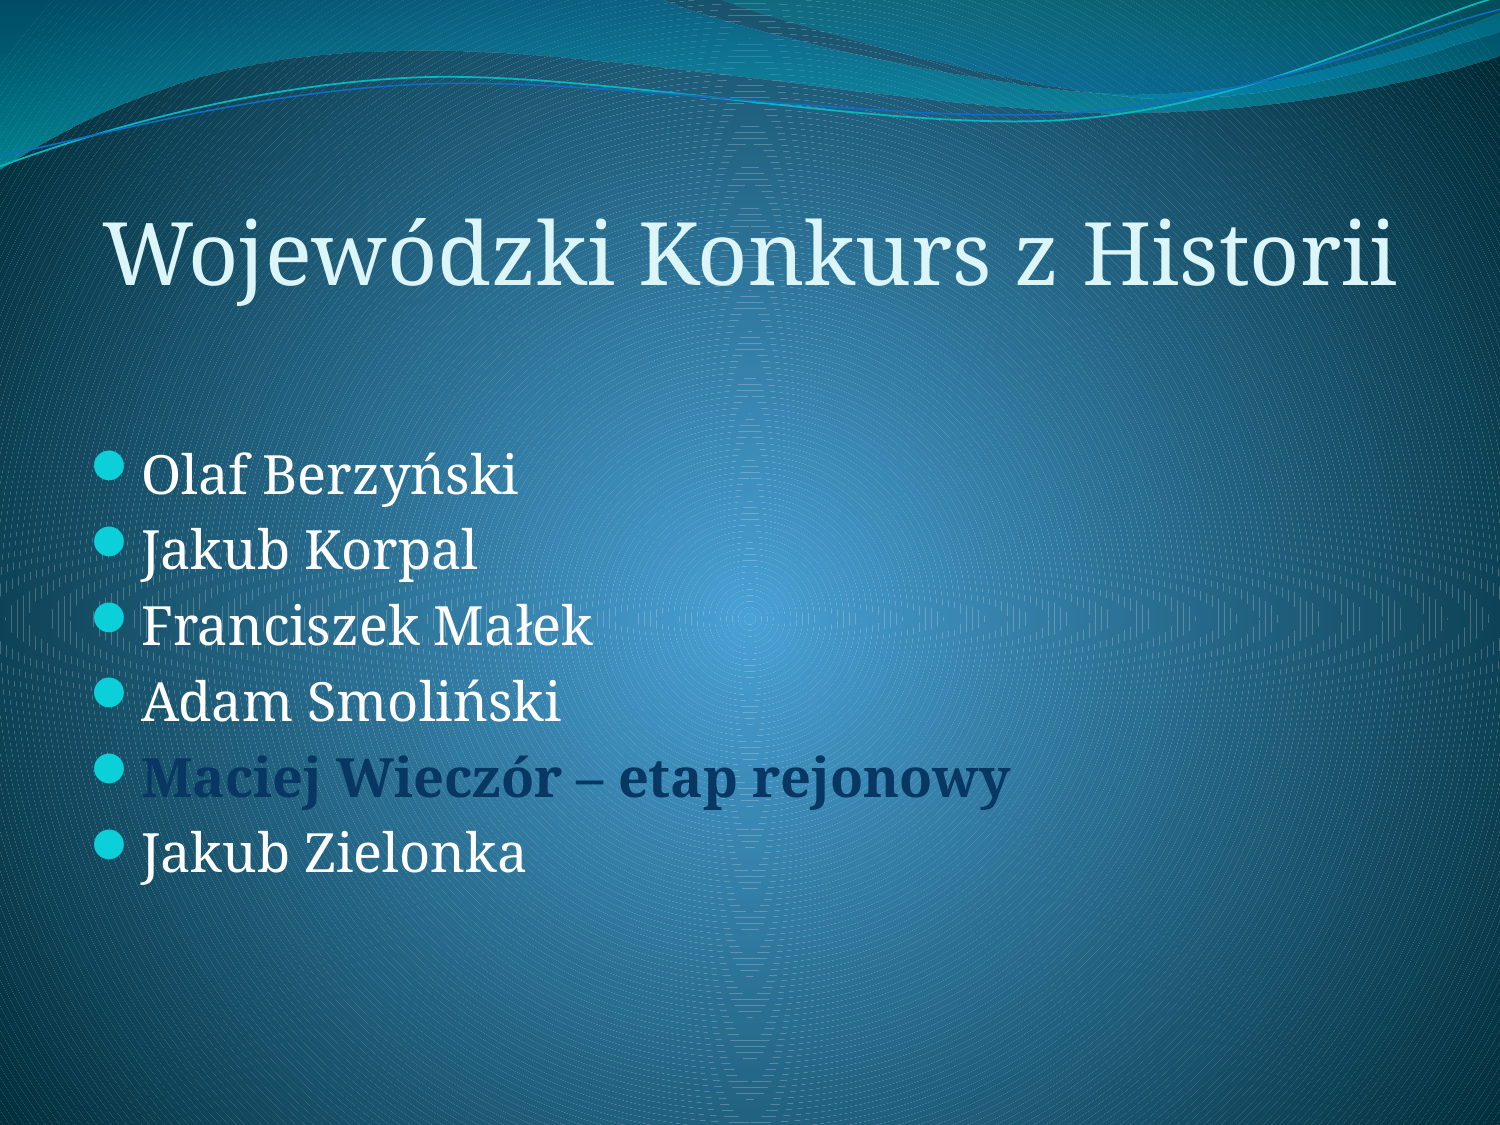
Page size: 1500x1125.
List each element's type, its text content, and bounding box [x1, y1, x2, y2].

list Olaf Berzyński Jakub Korpal Franciszek Małek Adam Smoliński Maciej Wieczór – etap rejonowy Jakub Zielonka [75, 432, 1425, 1038]
title Wojewódzki Konkurs z Historii [75, 115, 1425, 303]
